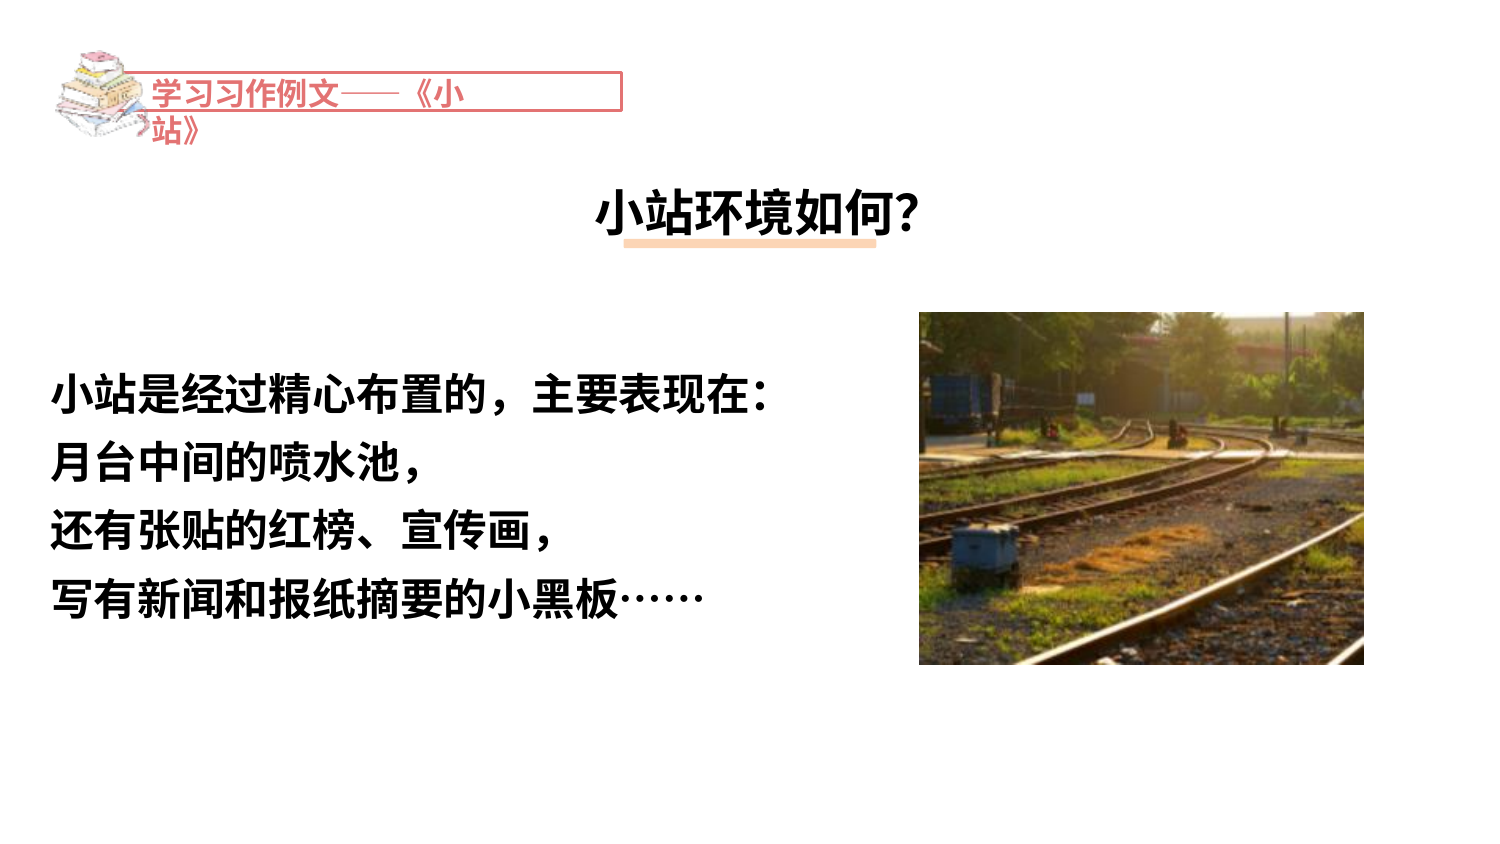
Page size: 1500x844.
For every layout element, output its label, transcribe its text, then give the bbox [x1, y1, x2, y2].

text_box 学习习作例文——《小站》 [140, 68, 528, 155]
text_box 小站是经过精心布置的，主要表现在： 月台中间的喷水池， 还有张贴的红榜、宣传画， 写有新闻和报纸摘要的小黑板…… [38, 345, 816, 630]
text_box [579, 167, 921, 250]
text_box [528, 70, 623, 112]
picture [919, 312, 1364, 666]
picture [54, 43, 151, 140]
